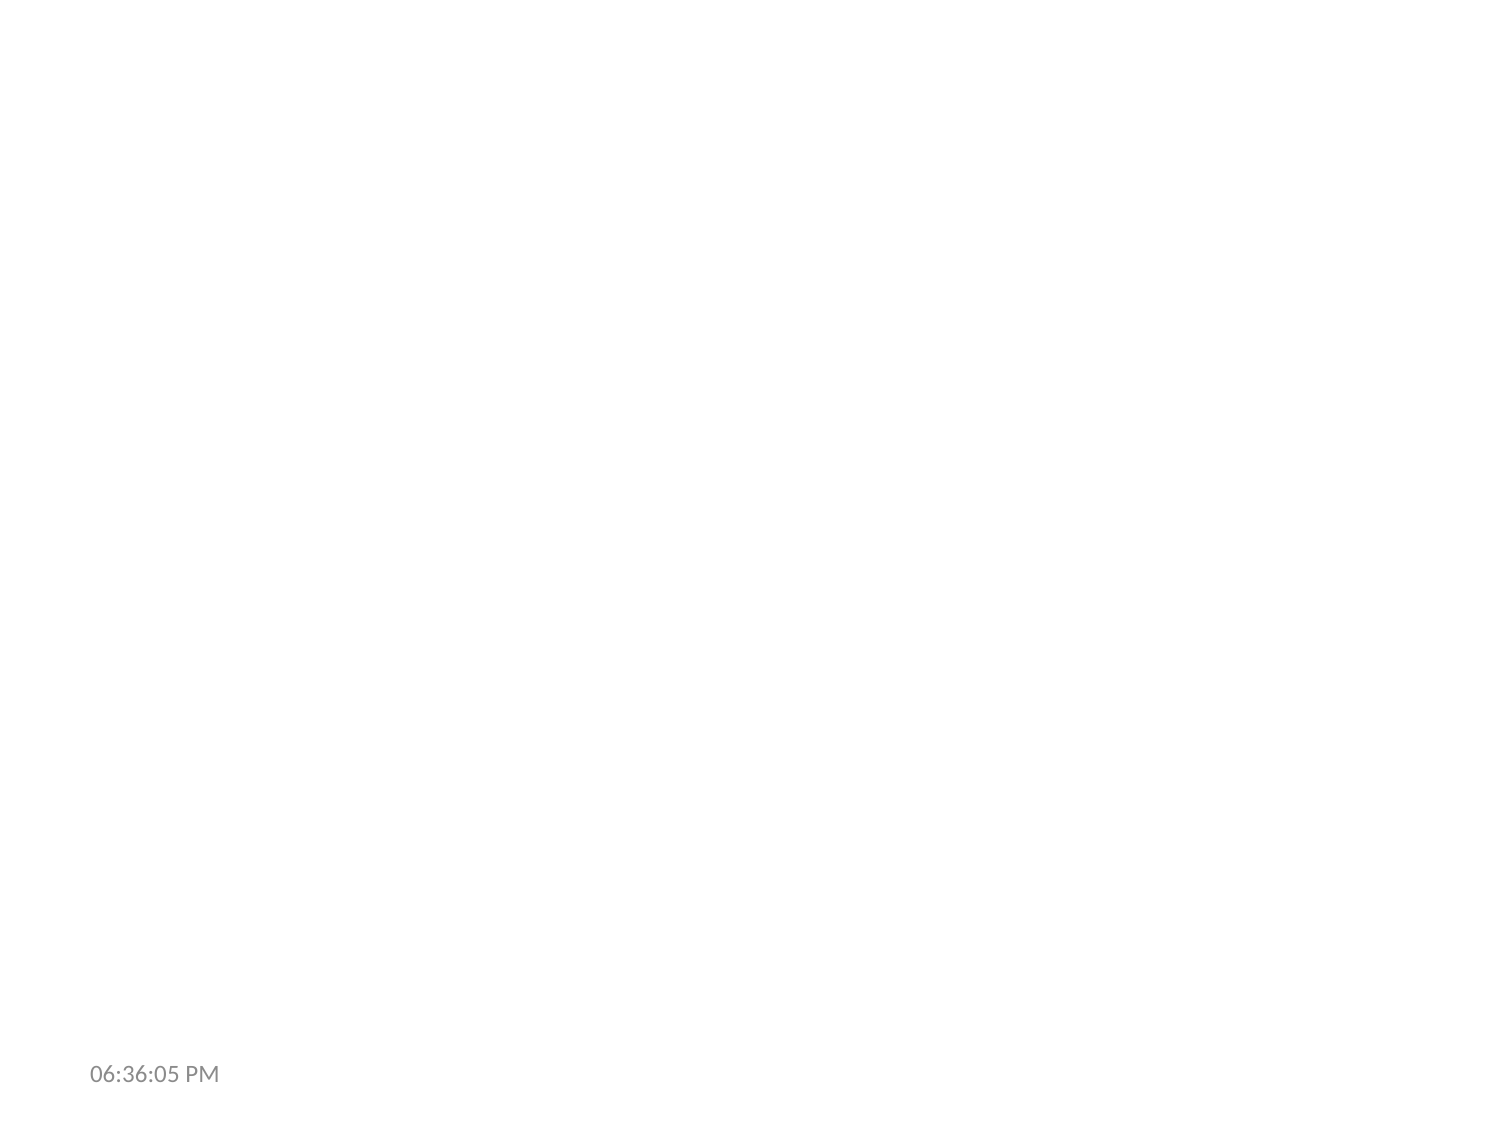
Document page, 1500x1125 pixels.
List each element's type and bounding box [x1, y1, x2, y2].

slide_number [75, 1042, 425, 1103]
